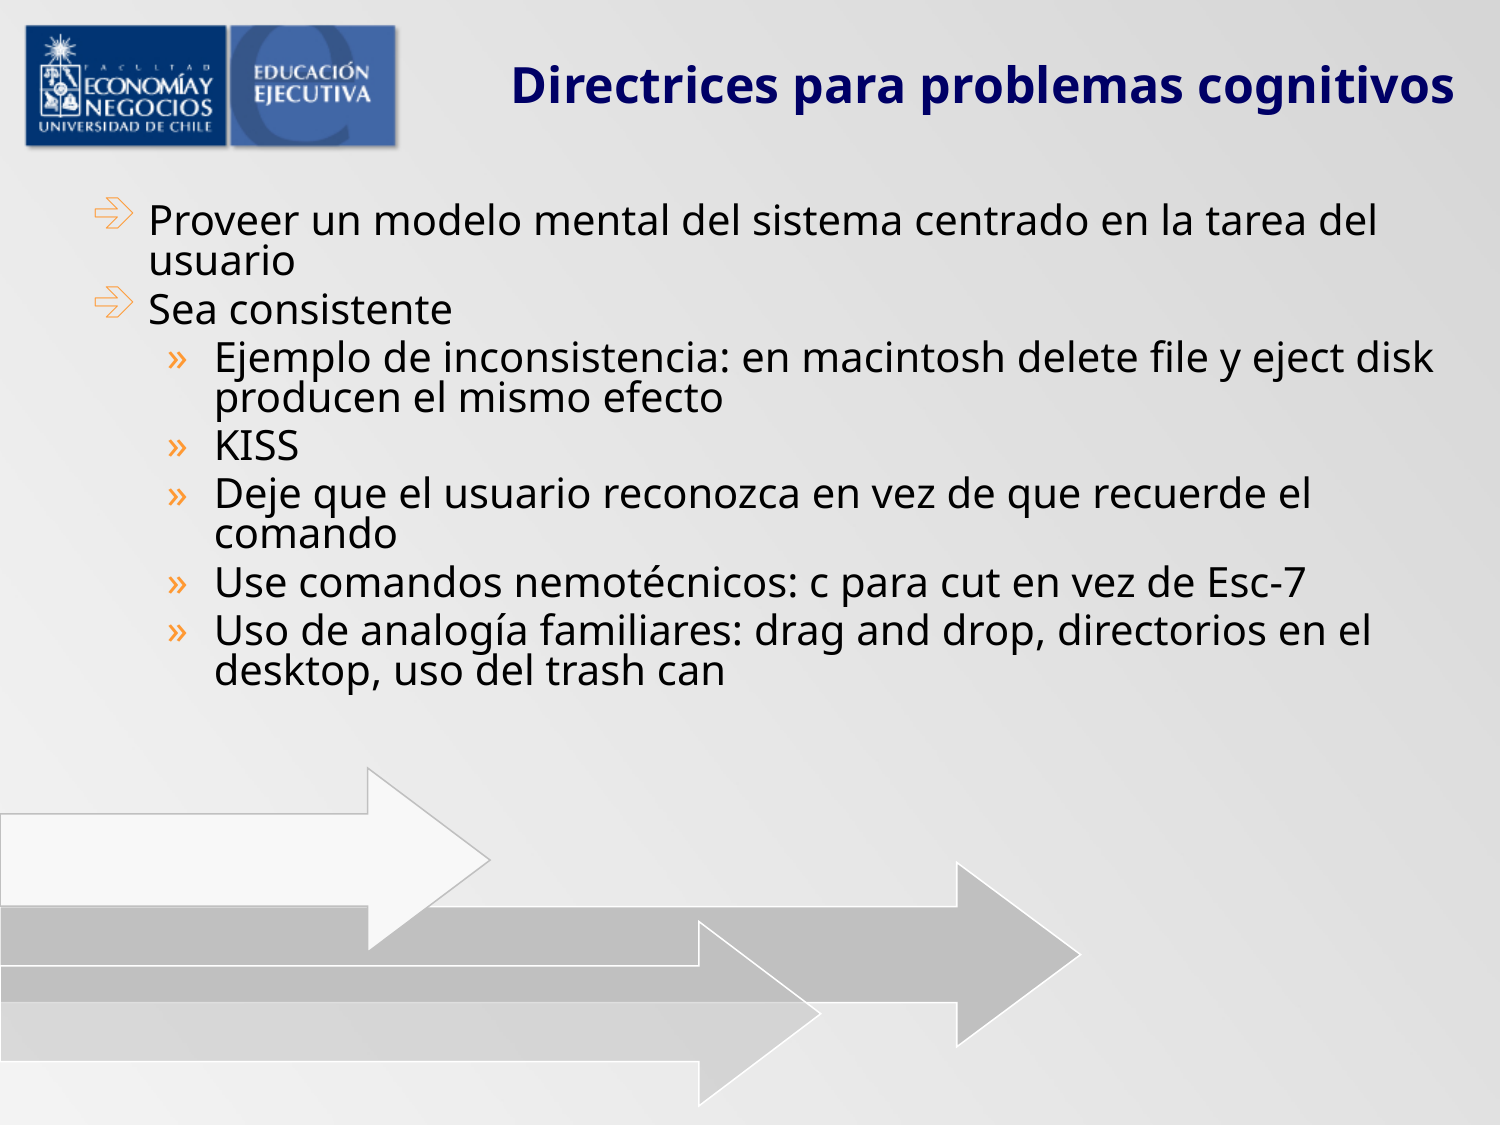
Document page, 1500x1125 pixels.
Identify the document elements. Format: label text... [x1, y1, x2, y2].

list Proveer un modelo mental del sistema centrado en la tarea del usuario Sea consistente Ejemplo de inconsistencia: en macintosh delete file y eject disk producen el mismo efecto KISS Deje que el usuario reconozca en vez de que recuerde el comando Use comandos nemotécnicos: c para cut en vez de Esc-7 Uso de analogía familiares: drag and drop, directorios en el desktop, uso del trash can [76, 196, 1471, 1012]
picture [0, 0, 1500, 1125]
title Directrices para problemas cognitivos [395, 18, 1471, 150]
